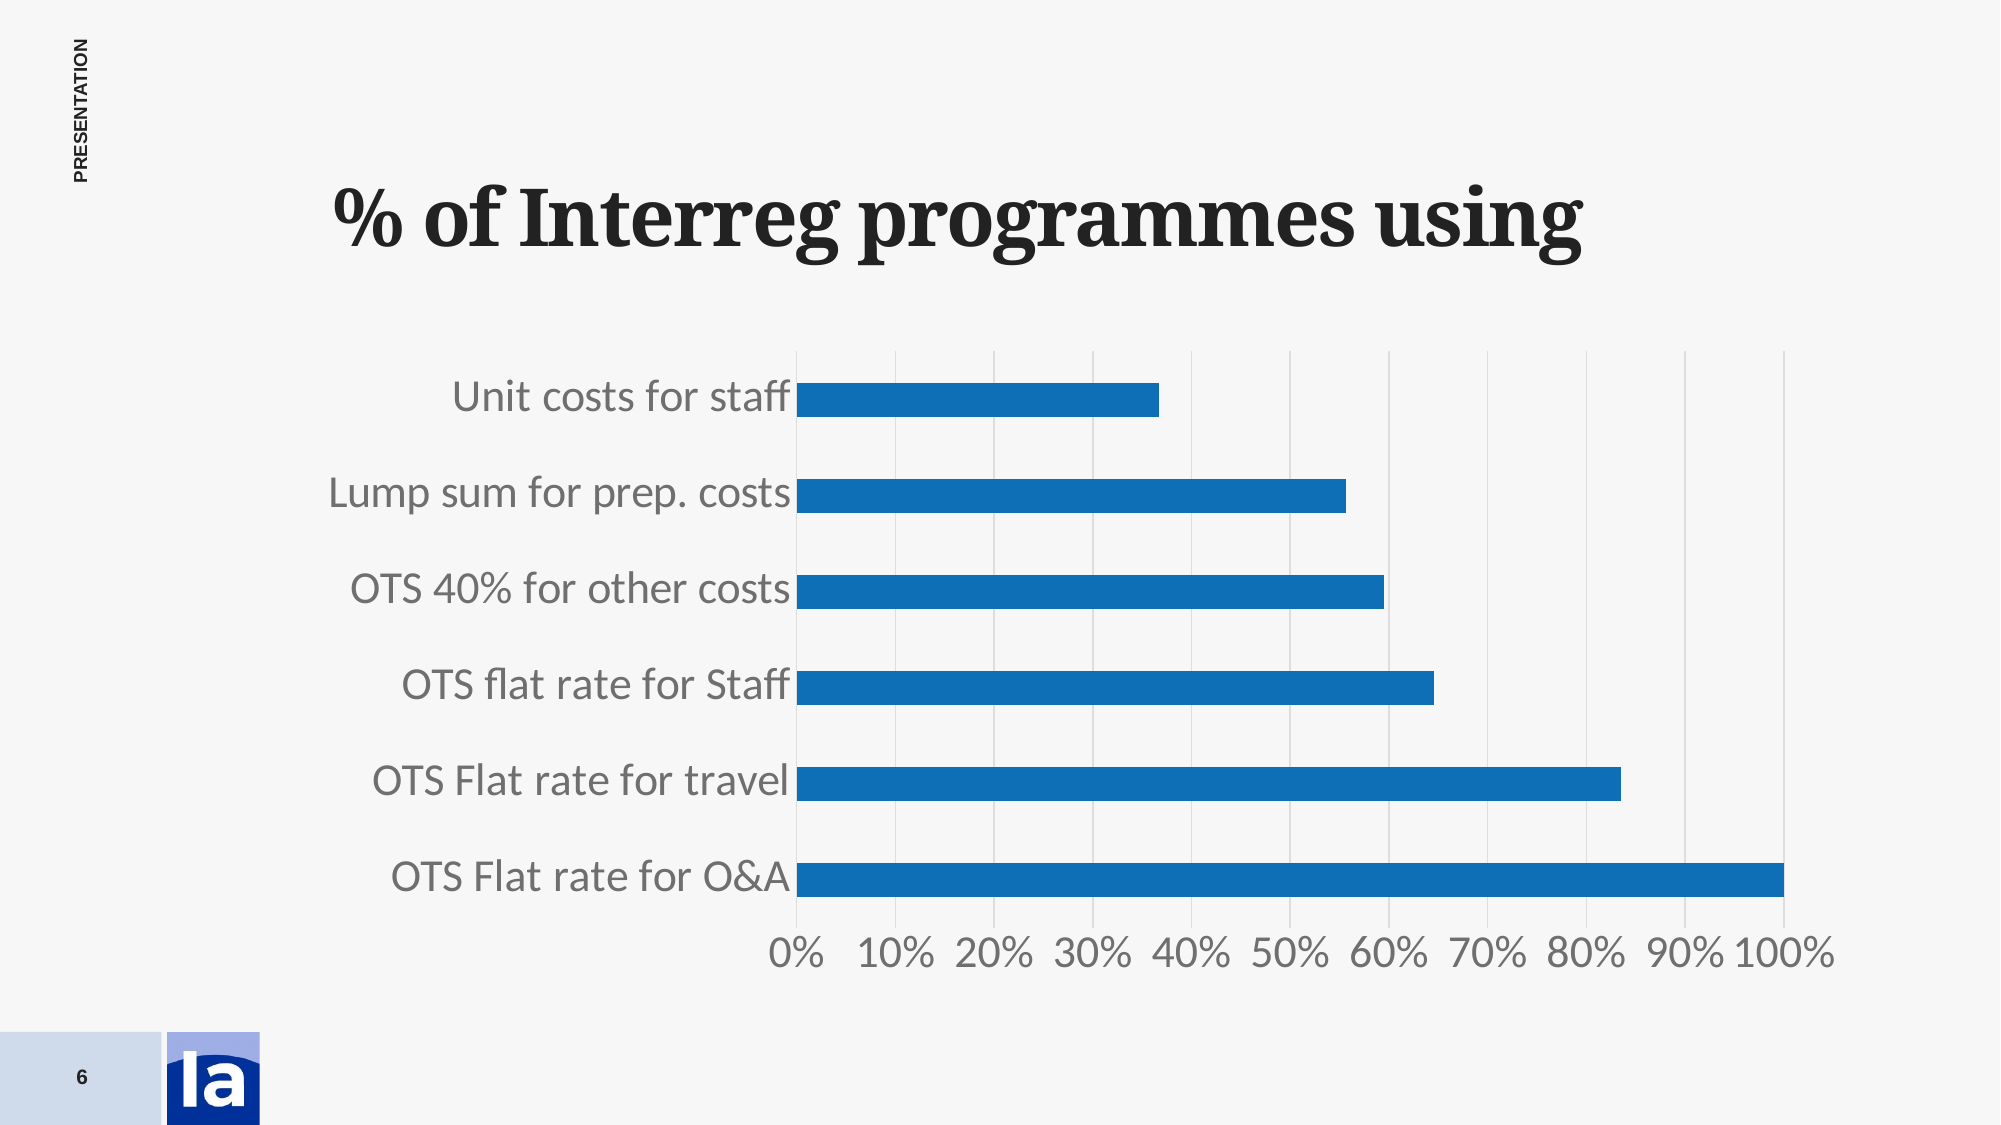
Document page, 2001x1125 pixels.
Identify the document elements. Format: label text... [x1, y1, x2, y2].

title % of Interreg programmes using [332, 153, 1835, 338]
picture [167, 1032, 260, 1125]
chart [319, 338, 1867, 992]
